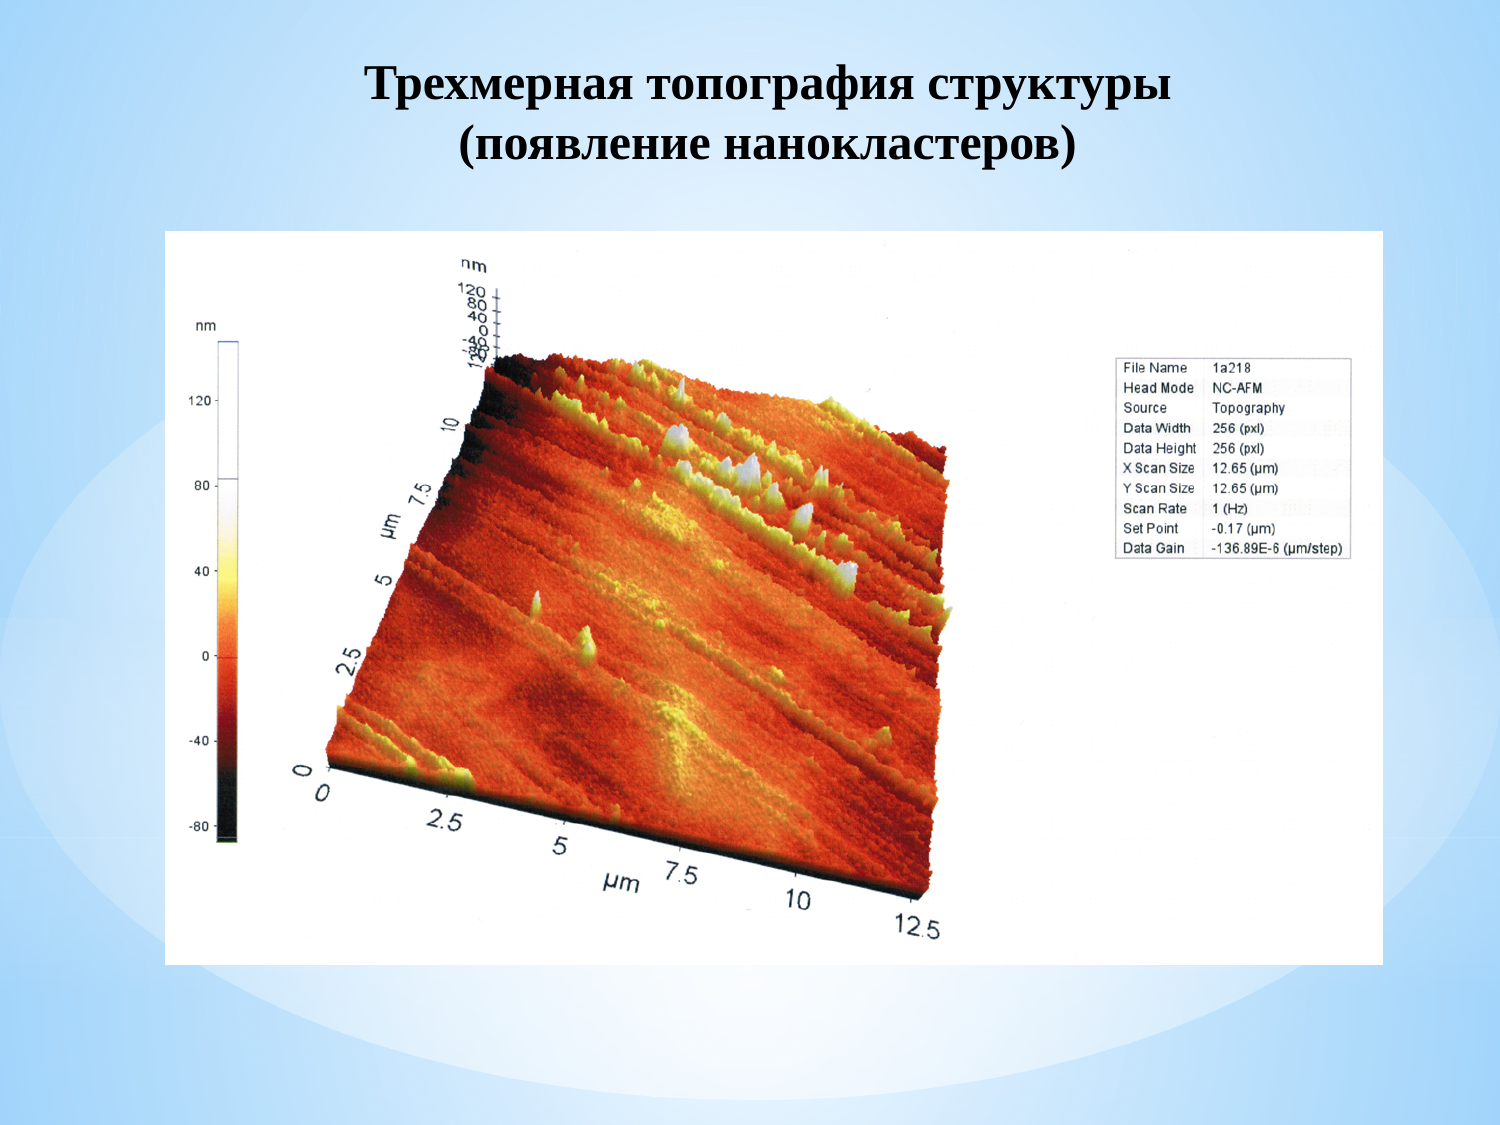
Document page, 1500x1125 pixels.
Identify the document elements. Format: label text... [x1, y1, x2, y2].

text_box Трехмерная топография структуры (появление нанокластеров) [88, 42, 1447, 178]
picture [165, 231, 1383, 965]
